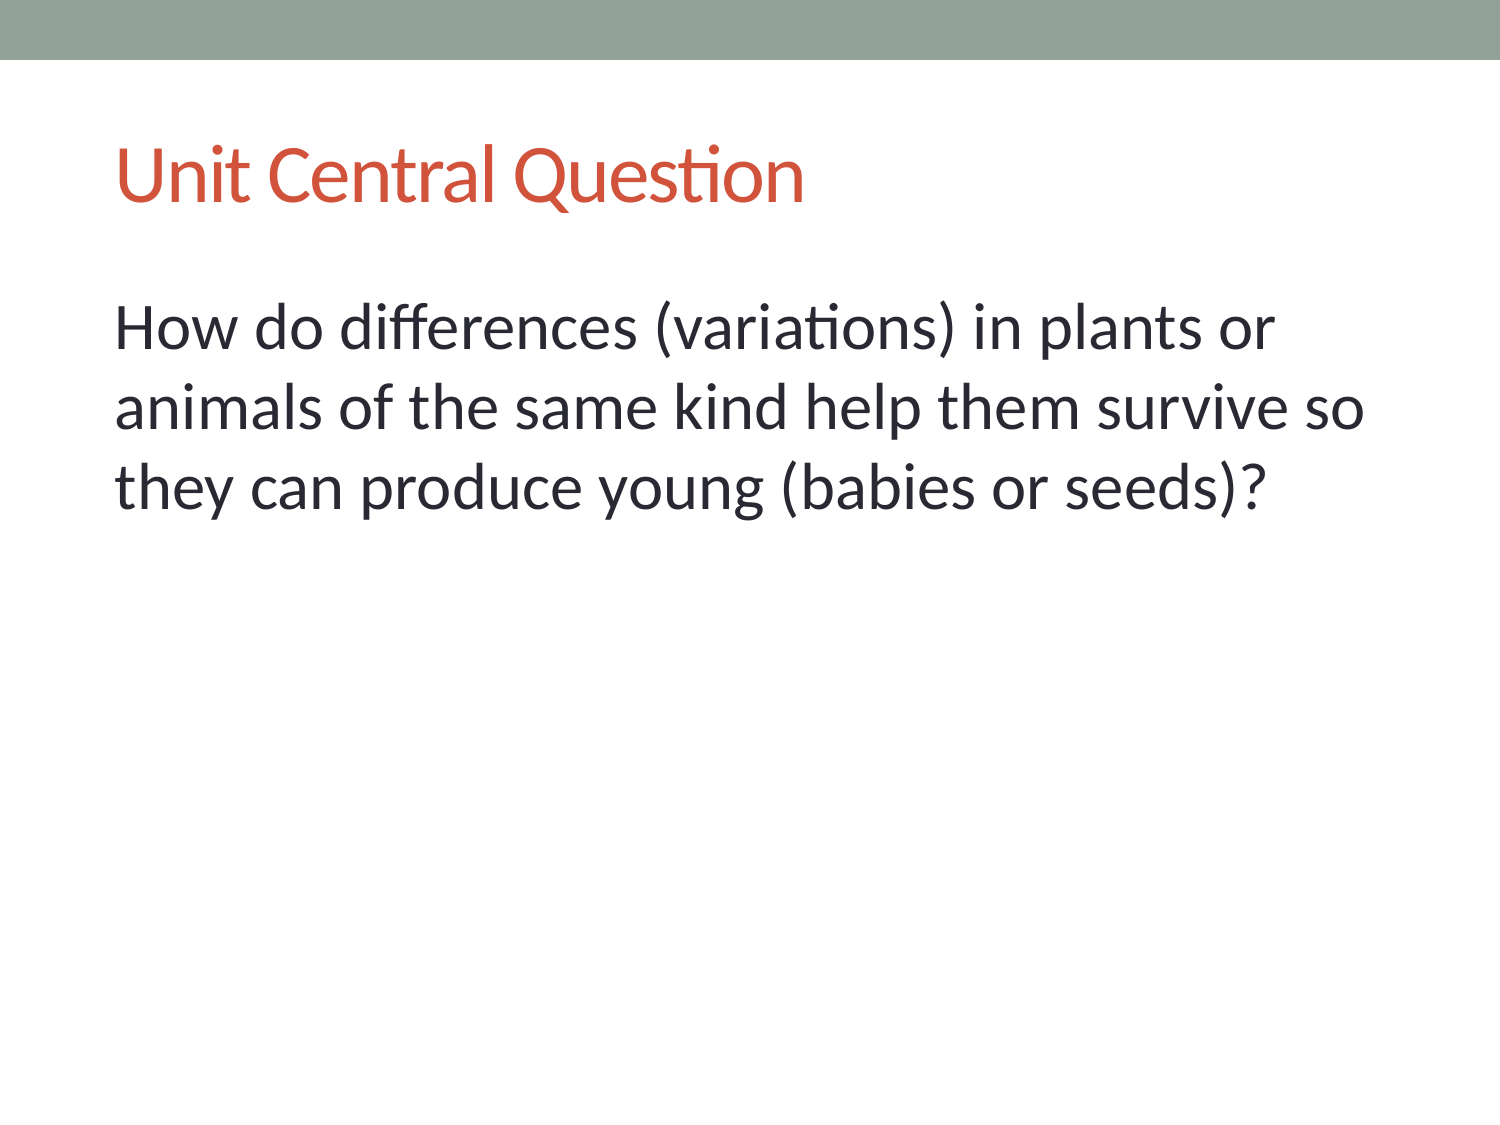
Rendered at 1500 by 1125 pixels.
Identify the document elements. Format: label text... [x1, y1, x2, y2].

title Unit Central Question [99, 87, 1425, 250]
list How do differences (variations) in plants or animals of the same kind help them survive so they can produce young (babies or seeds)? [99, 275, 1450, 1075]
